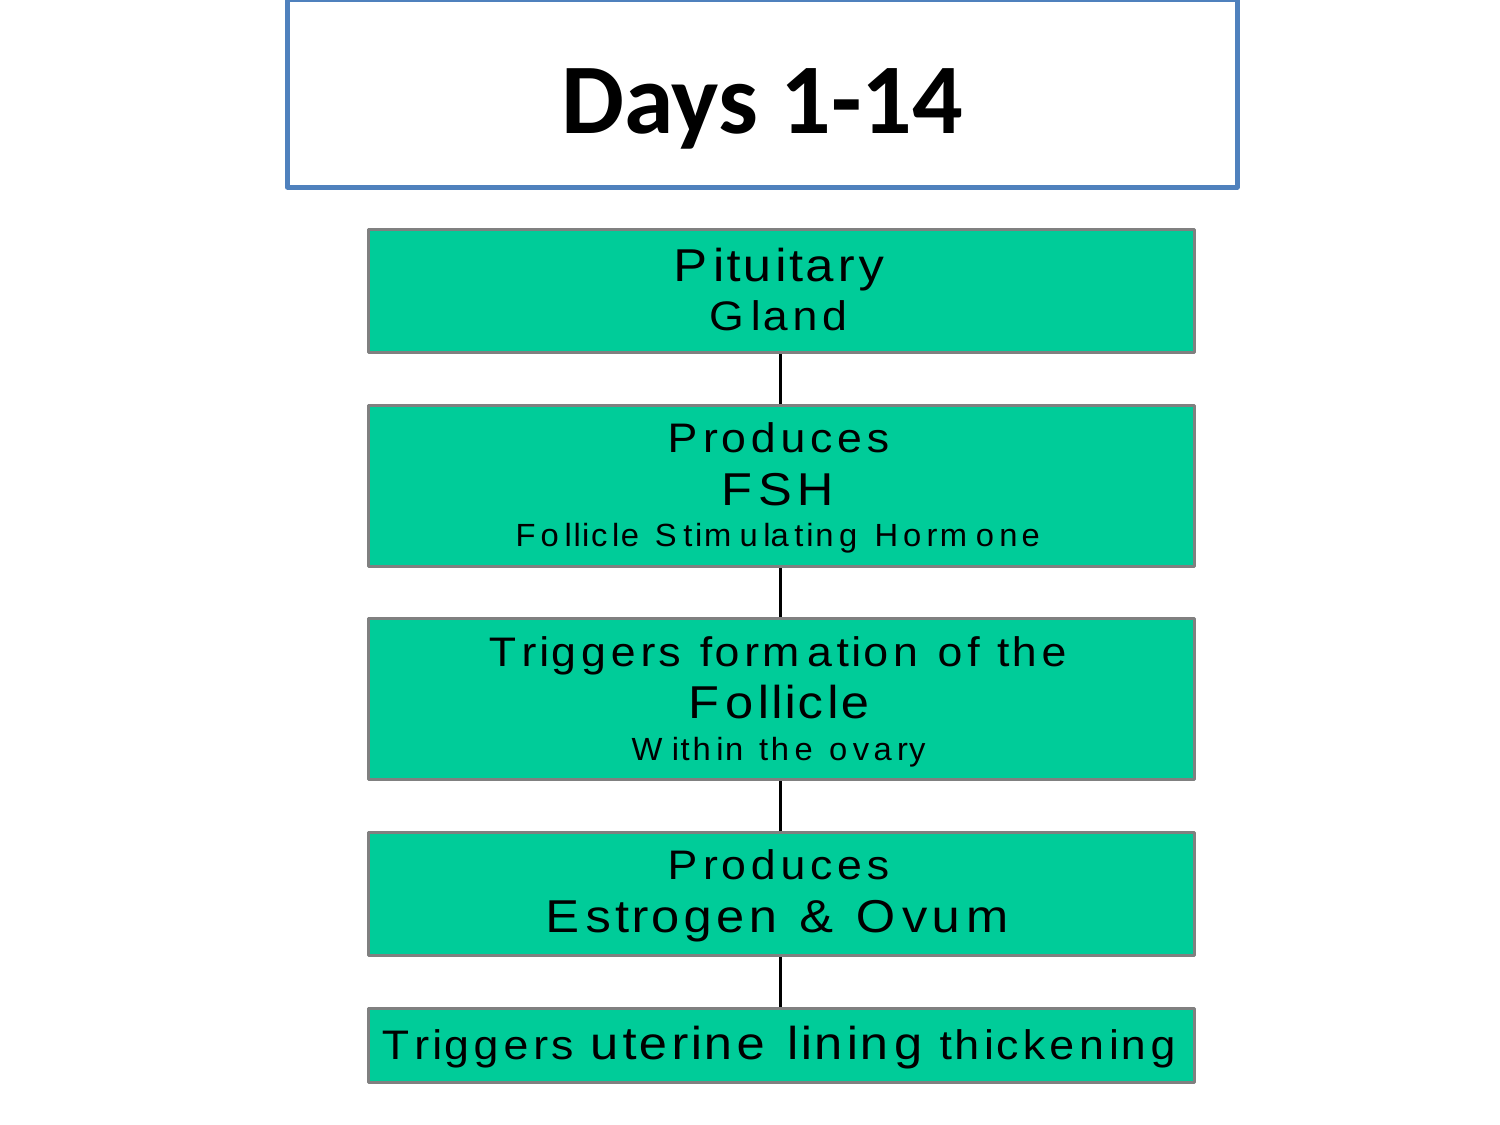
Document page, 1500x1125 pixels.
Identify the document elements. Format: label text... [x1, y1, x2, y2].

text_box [362, 224, 1201, 1088]
title Days 1-14 [285, 0, 1240, 190]
